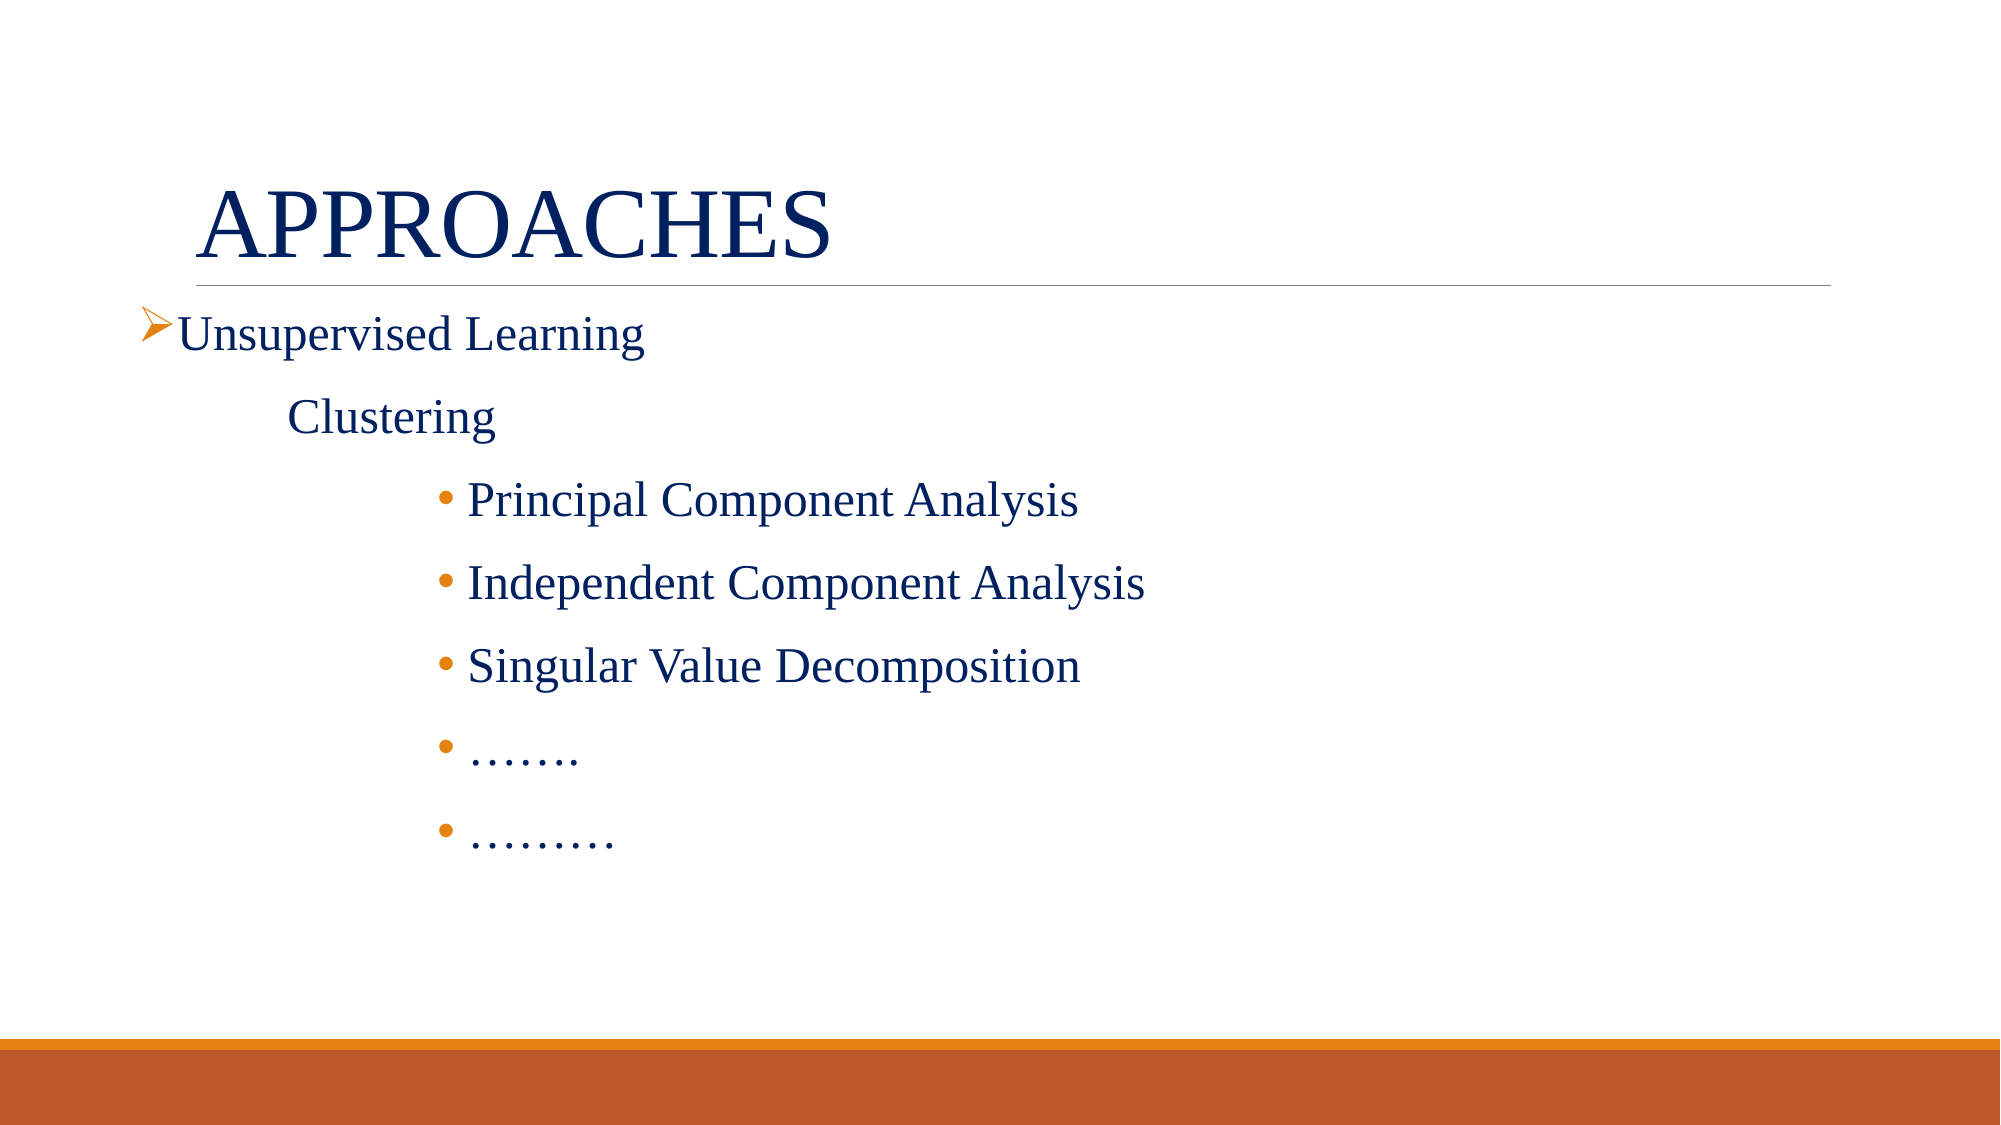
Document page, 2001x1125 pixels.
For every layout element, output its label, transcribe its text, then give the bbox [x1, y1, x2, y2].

title APPROACHES [180, 47, 1830, 285]
list Unsupervised Learning Clustering Principal Component Analysis Independent Component Analysis Singular Value Decomposition ……. ……… [137, 299, 1863, 1046]
